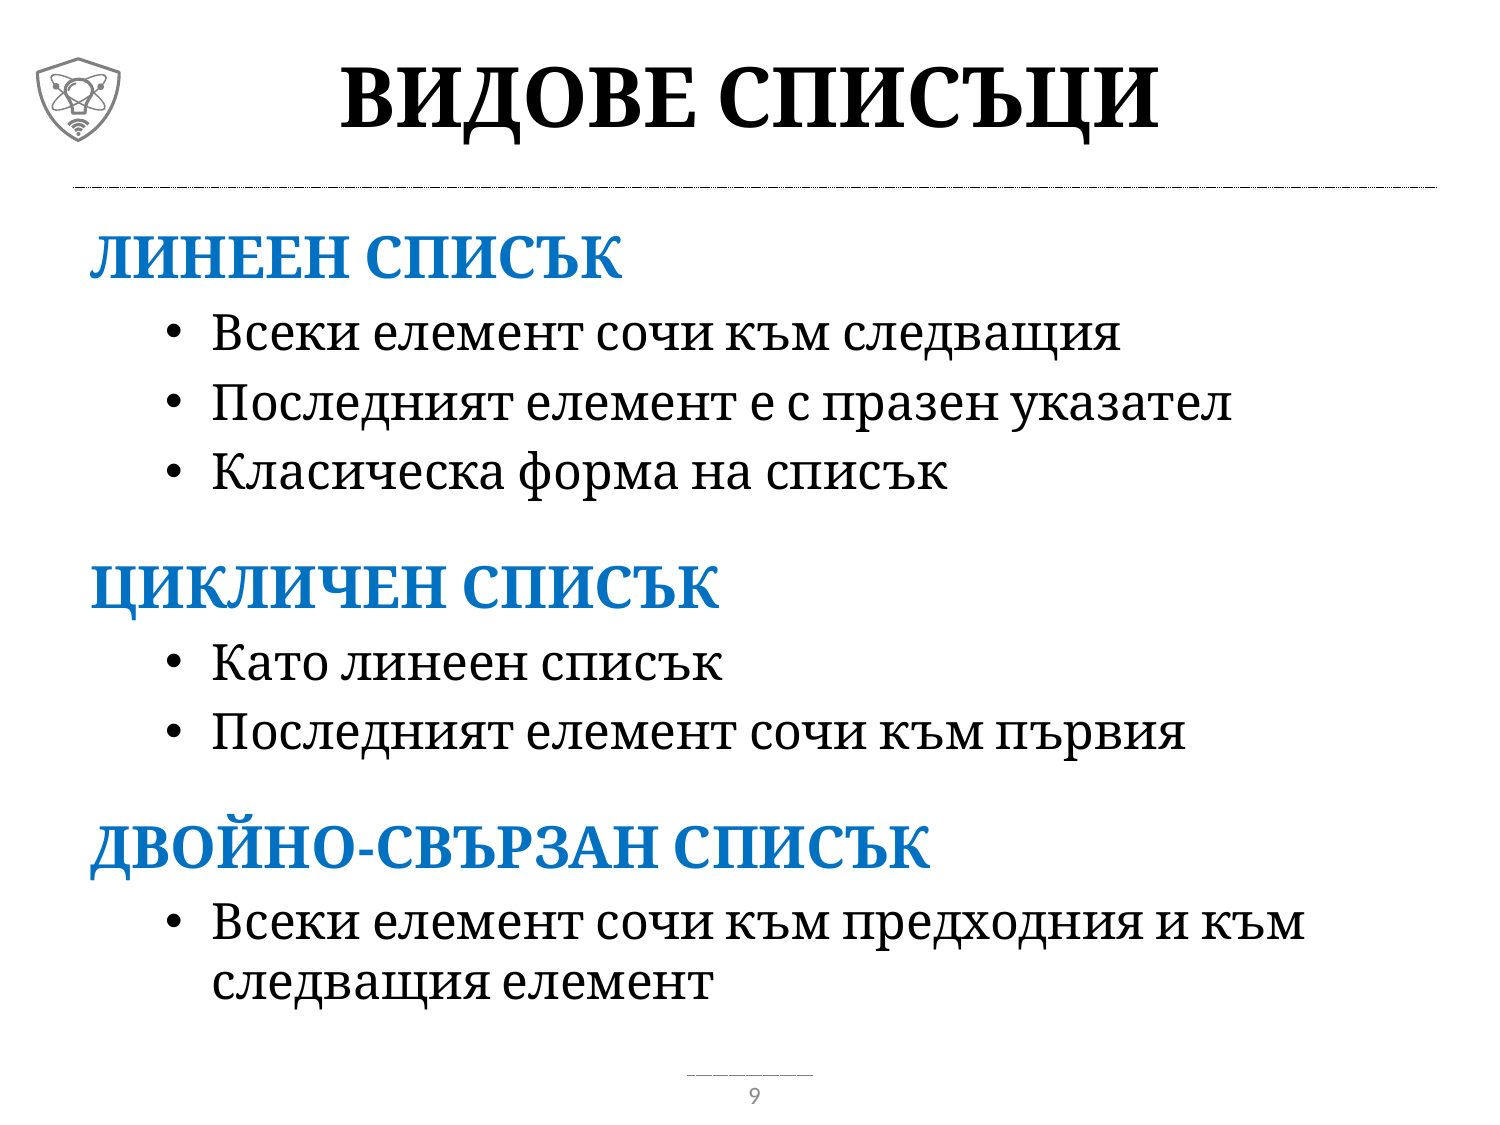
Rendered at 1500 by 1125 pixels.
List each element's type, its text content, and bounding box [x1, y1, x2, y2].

title Видове списъци [0, 0, 1500, 188]
list Линеен списък Всеки елемент сочи към следващия Последният елемент е с празен указател Класическа форма на списък Цикличен списък Като линеен списък Последният елемент сочи към първия Двойно-свързан списък Всеки елемент сочи към предходния и към следващия елемент [75, 212, 1450, 1063]
slide_number 9 [579, 1065, 930, 1125]
